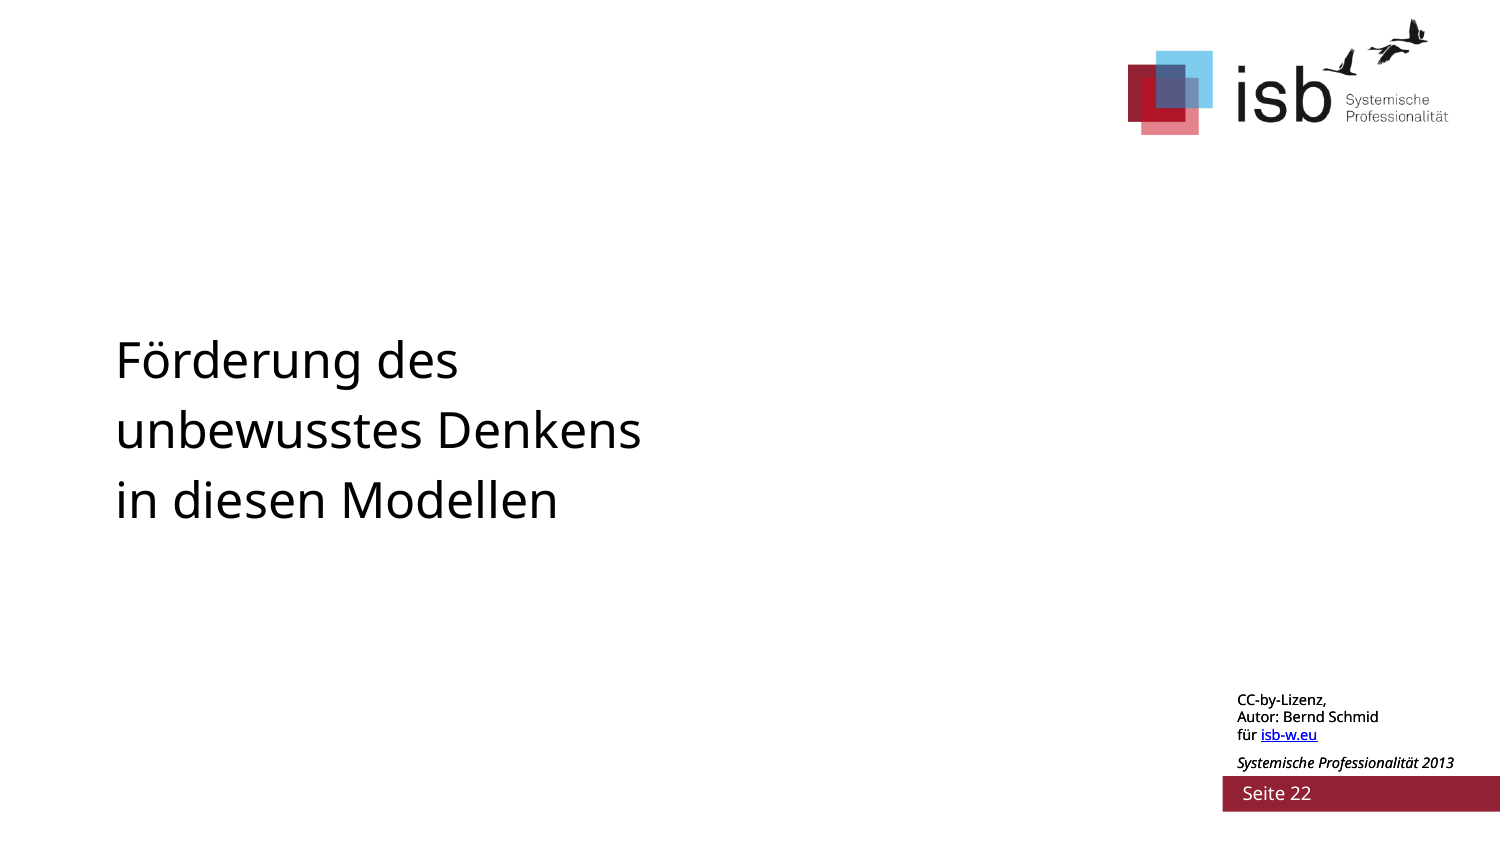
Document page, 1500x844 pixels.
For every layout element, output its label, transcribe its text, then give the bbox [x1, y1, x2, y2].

list Förderung des unbewusstes Denkens in diesen Modellen [100, 185, 1223, 812]
text_box CC-by-Lizenz, Autor: Bernd Schmid für isb-w.eu Systemische Professionalität 2013 [1222, 543, 1500, 844]
picture [1128, 14, 1461, 139]
